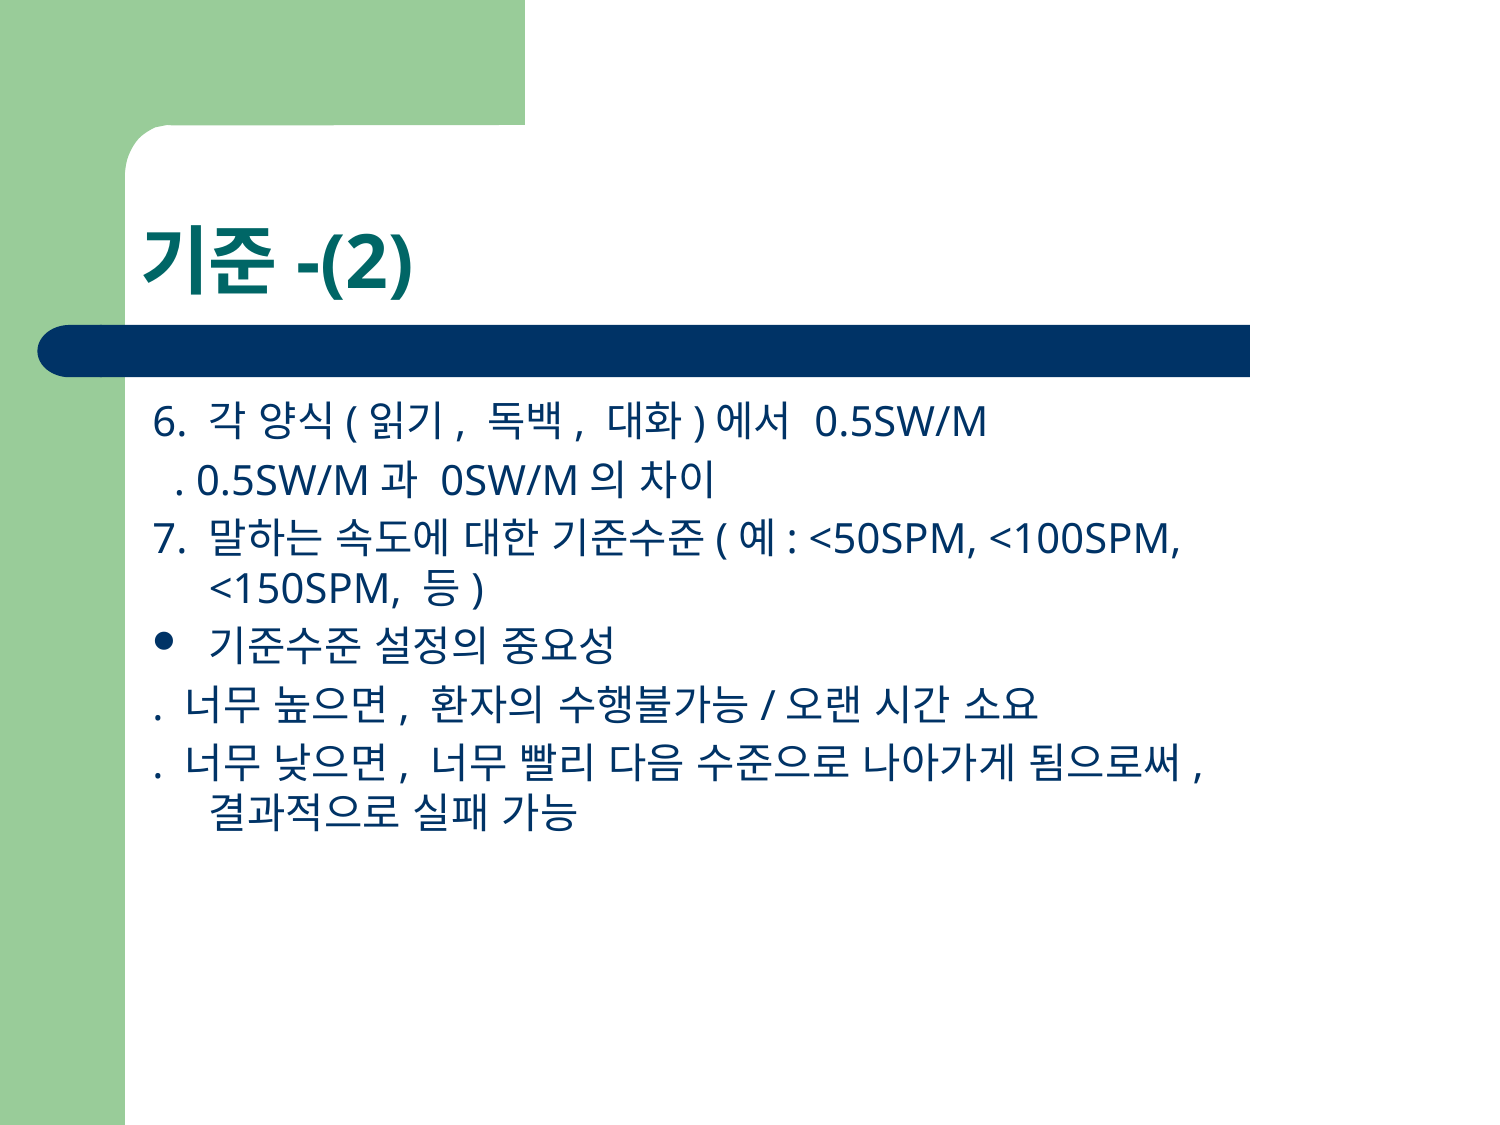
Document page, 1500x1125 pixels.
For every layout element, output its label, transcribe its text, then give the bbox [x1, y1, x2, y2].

title 기준-(2) [124, 124, 1426, 313]
list 6. 각 양식(읽기, 독백, 대화)에서 0.5SW/M . 0.5SW/M과 0SW/M의 차이 7. 말하는 속도에 대한 기준수준(예: <50SPM, <100SPM, <150SPM, 등) 기준수준 설정의 중요성 . 너무 높으면, 환자의 수행불가능/오랜 시간 소요 . 너무 낮으면, 너무 빨리 다음 수준으로 나아가게 됨으로써, 결과적으로 실패 가능 [137, 387, 1400, 999]
